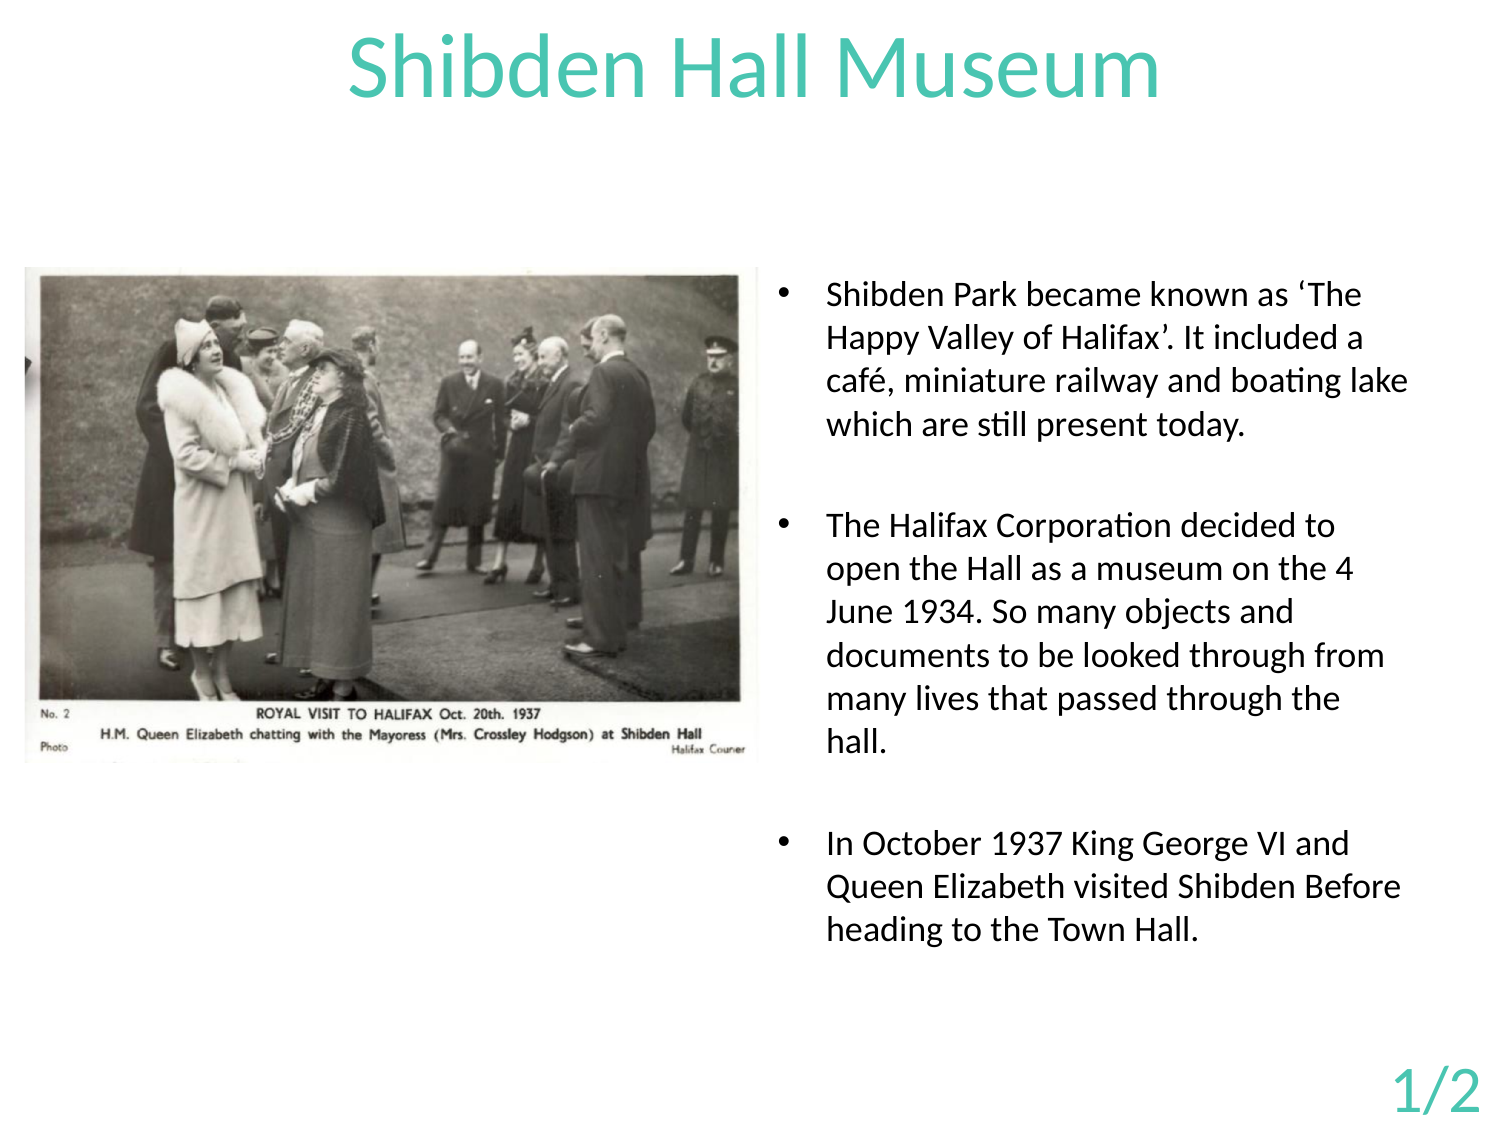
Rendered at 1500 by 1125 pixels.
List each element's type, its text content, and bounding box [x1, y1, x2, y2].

text_box 1/2 [1352, 992, 1500, 1125]
title Shibden Hall Museum [80, 0, 1431, 155]
picture [25, 267, 144, 763]
list Shibden Park became known as ‘The Happy Valley of Halifax’. It included a café, miniature railway and boating lake which are still present today. The Halifax Corporation decided to open the Hall as a museum on the 4 June 1934. So many objects and documents to be looked through from many lives that passed through the hall. In October 1937 King George VI and Queen Elizabeth visited Shibden Before heading to the Town Hall. [762, 262, 1425, 1005]
picture [642, 267, 763, 763]
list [144, 145, 642, 884]
